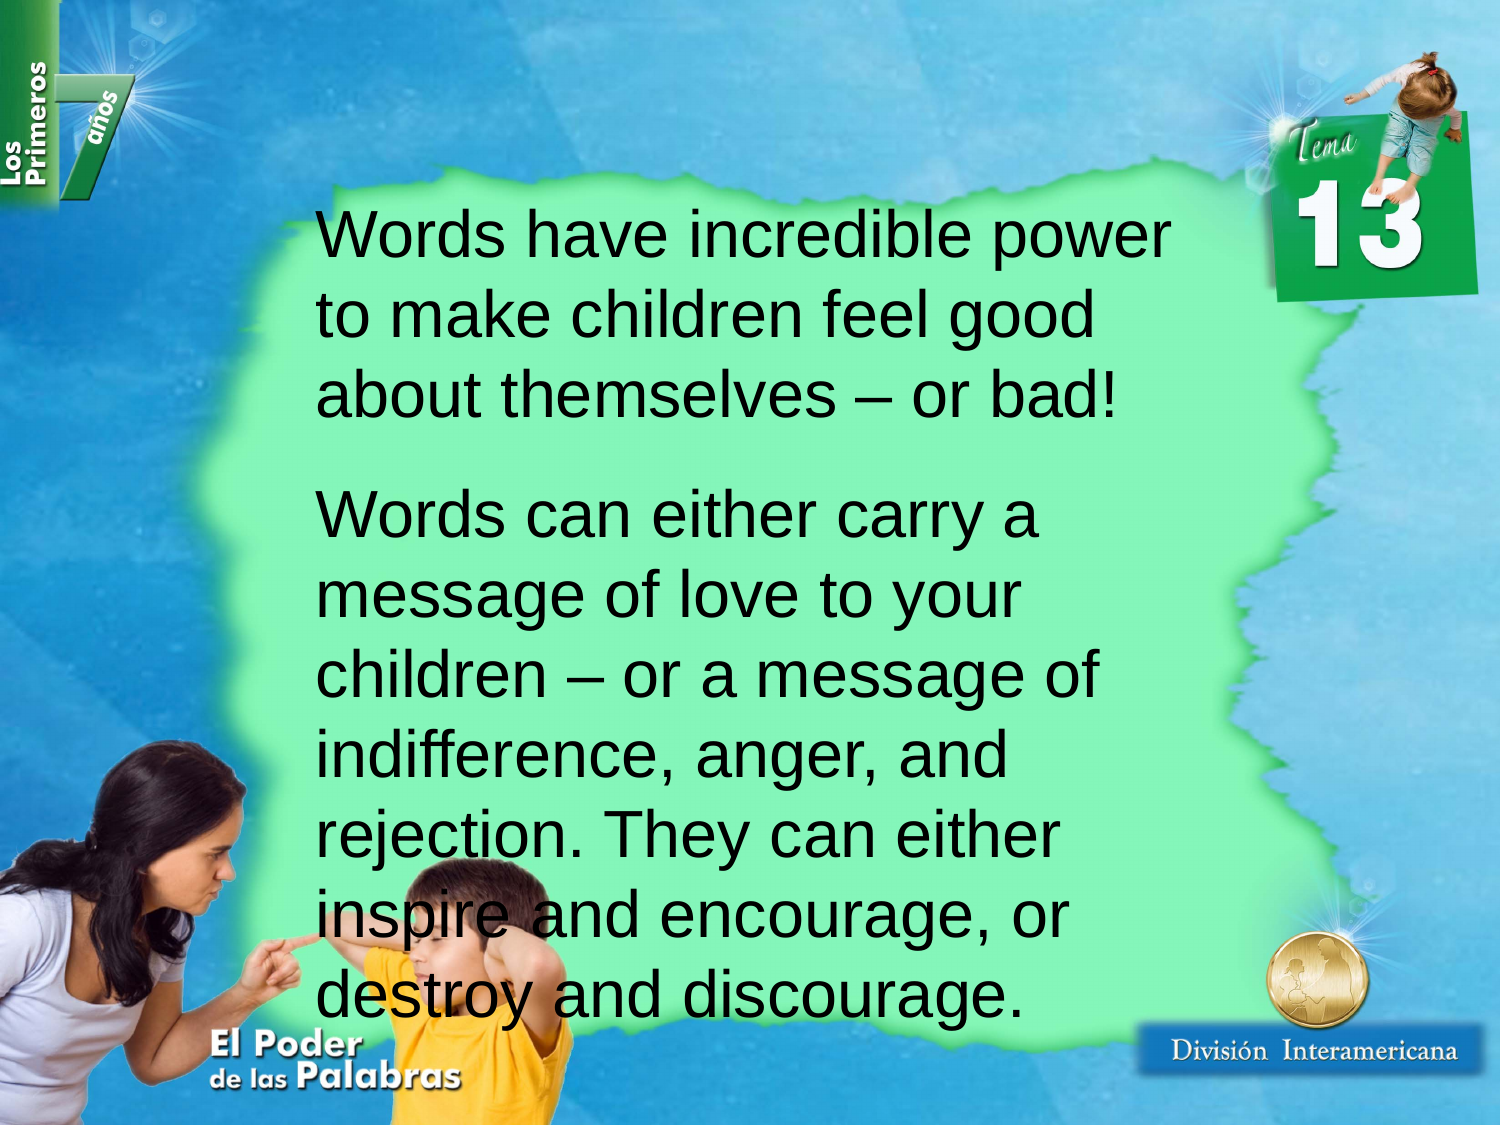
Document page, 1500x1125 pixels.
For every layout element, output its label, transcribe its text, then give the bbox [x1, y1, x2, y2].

picture [0, 0, 1500, 1125]
text_box Words have incredible power to make children feel good about themselves – or bad! Words can either carry a message of love to your children – or a message of indifference, anger, and rejection. They can either inspire and encourage, or destroy and discourage. [301, 183, 1258, 1038]
